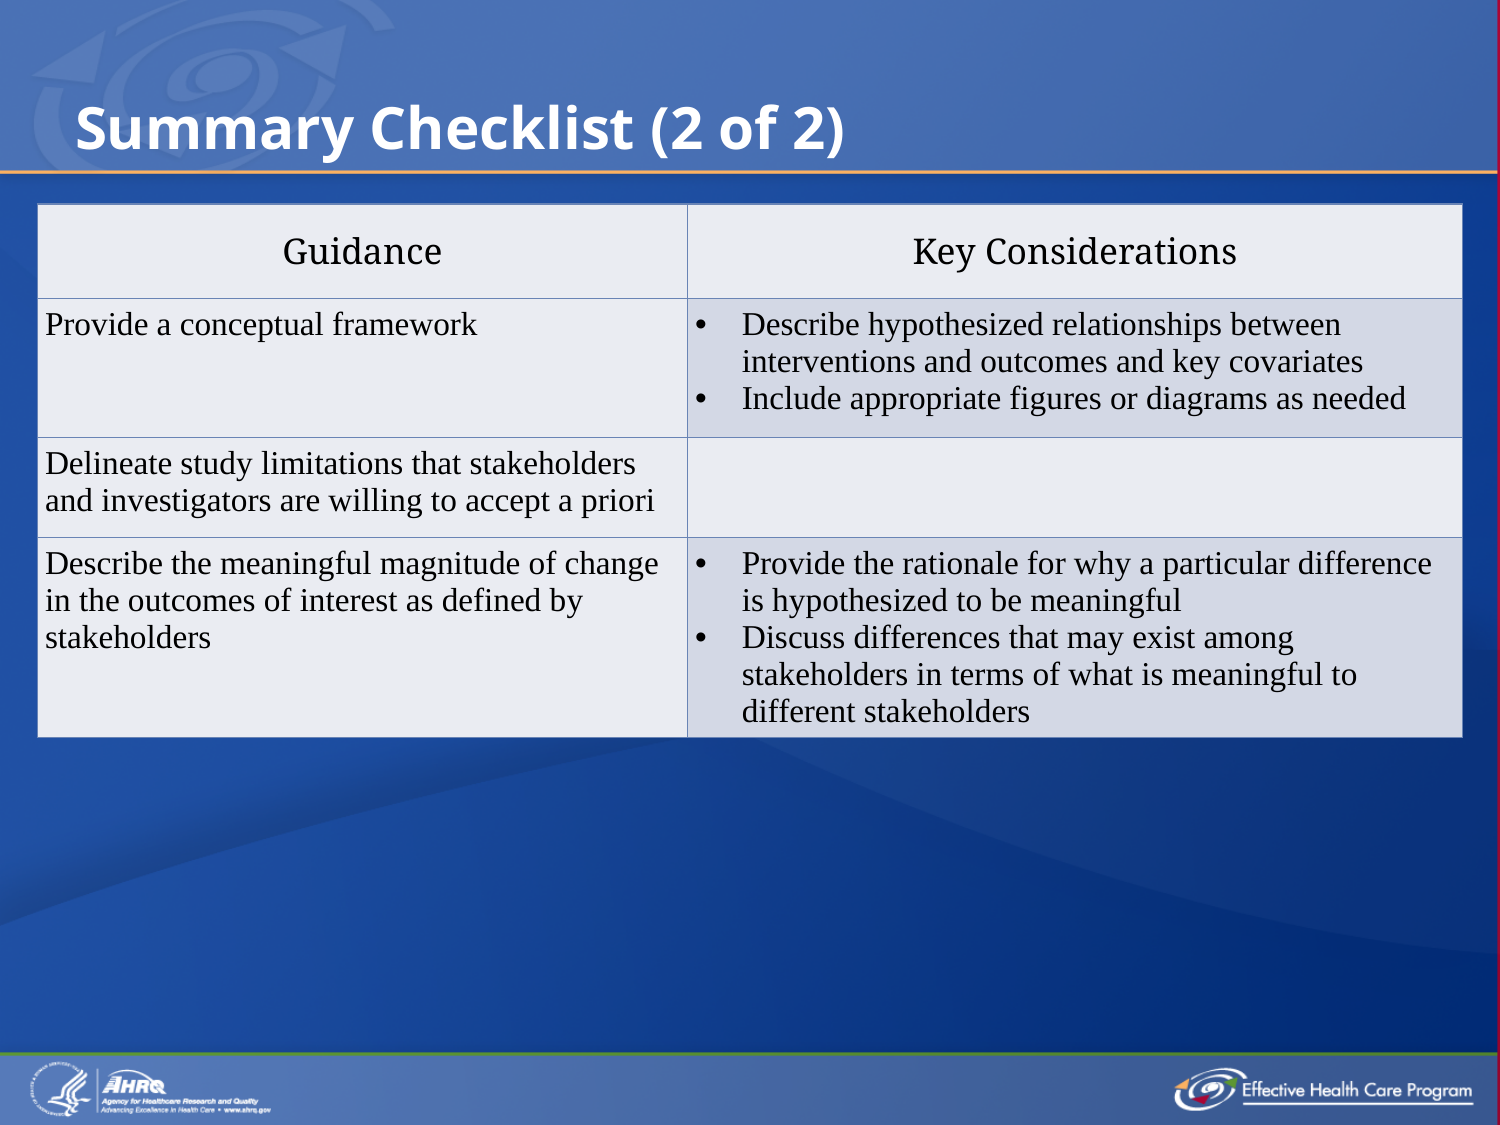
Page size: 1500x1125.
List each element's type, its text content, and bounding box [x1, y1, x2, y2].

table_header Guidance [38, 205, 687, 298]
table_header Key Considerations [688, 205, 1462, 298]
title Summary Checklist (2 of 2) [75, 21, 1425, 163]
table_cell [688, 438, 1462, 537]
table_cell Provide a conceptual framework [38, 299, 687, 437]
table_cell Describe hypothesized relationships between interventions and outcomes and key covariates Include appropriate figures or diagrams as needed [688, 299, 1462, 437]
table_cell Delineate study limitations that stakeholders and investigators are willing to accept a priori [38, 438, 687, 537]
table_cell Describe the meaningful magnitude of change in the outcomes of interest as defined by stakeholders [38, 538, 687, 737]
table_cell Provide the rationale for why a particular difference is hypothesized to be meaningful Discuss differences that may exist among stakeholders in terms of what is meaningful to different stakeholders [688, 538, 1462, 737]
picture [0, 0, 1500, 1125]
